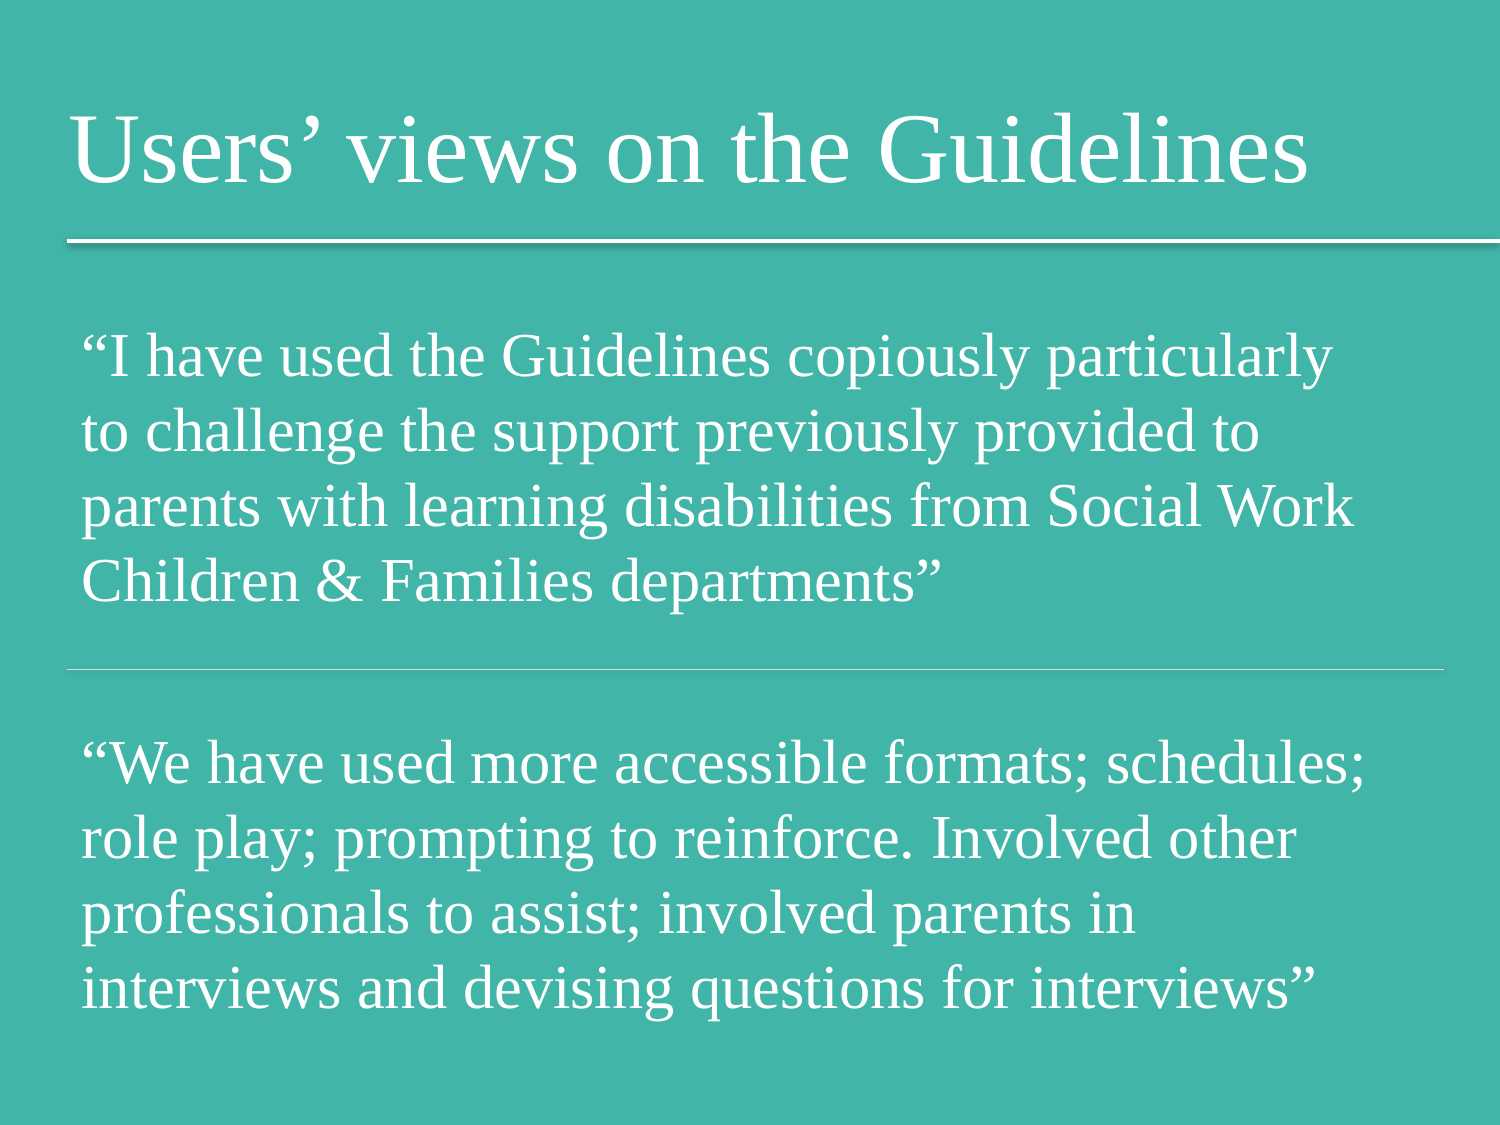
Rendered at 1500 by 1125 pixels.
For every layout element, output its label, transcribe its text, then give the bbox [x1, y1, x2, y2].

text_box Users’ views on the Guidelines [53, 45, 1446, 262]
list “I have used the Guidelines copiously particularly to challenge the support previously provided to parents with learning disabilities from Social Work Children & Families departments” “We have used more accessible formats; schedules; role play; prompting to reinforce. Involved other professionals to assist; involved parents in interviews and devising questions for interviews” [66, 675, 1405, 1007]
list “I have used the Guidelines copiously particularly to challenge the support previously provided to parents with learning disabilities from Social Work Children & Families departments” “We have used more accessible formats; schedules; role play; prompting to reinforce. Involved other professionals to assist; involved parents in interviews and devising questions for interviews” [66, 306, 1405, 670]
